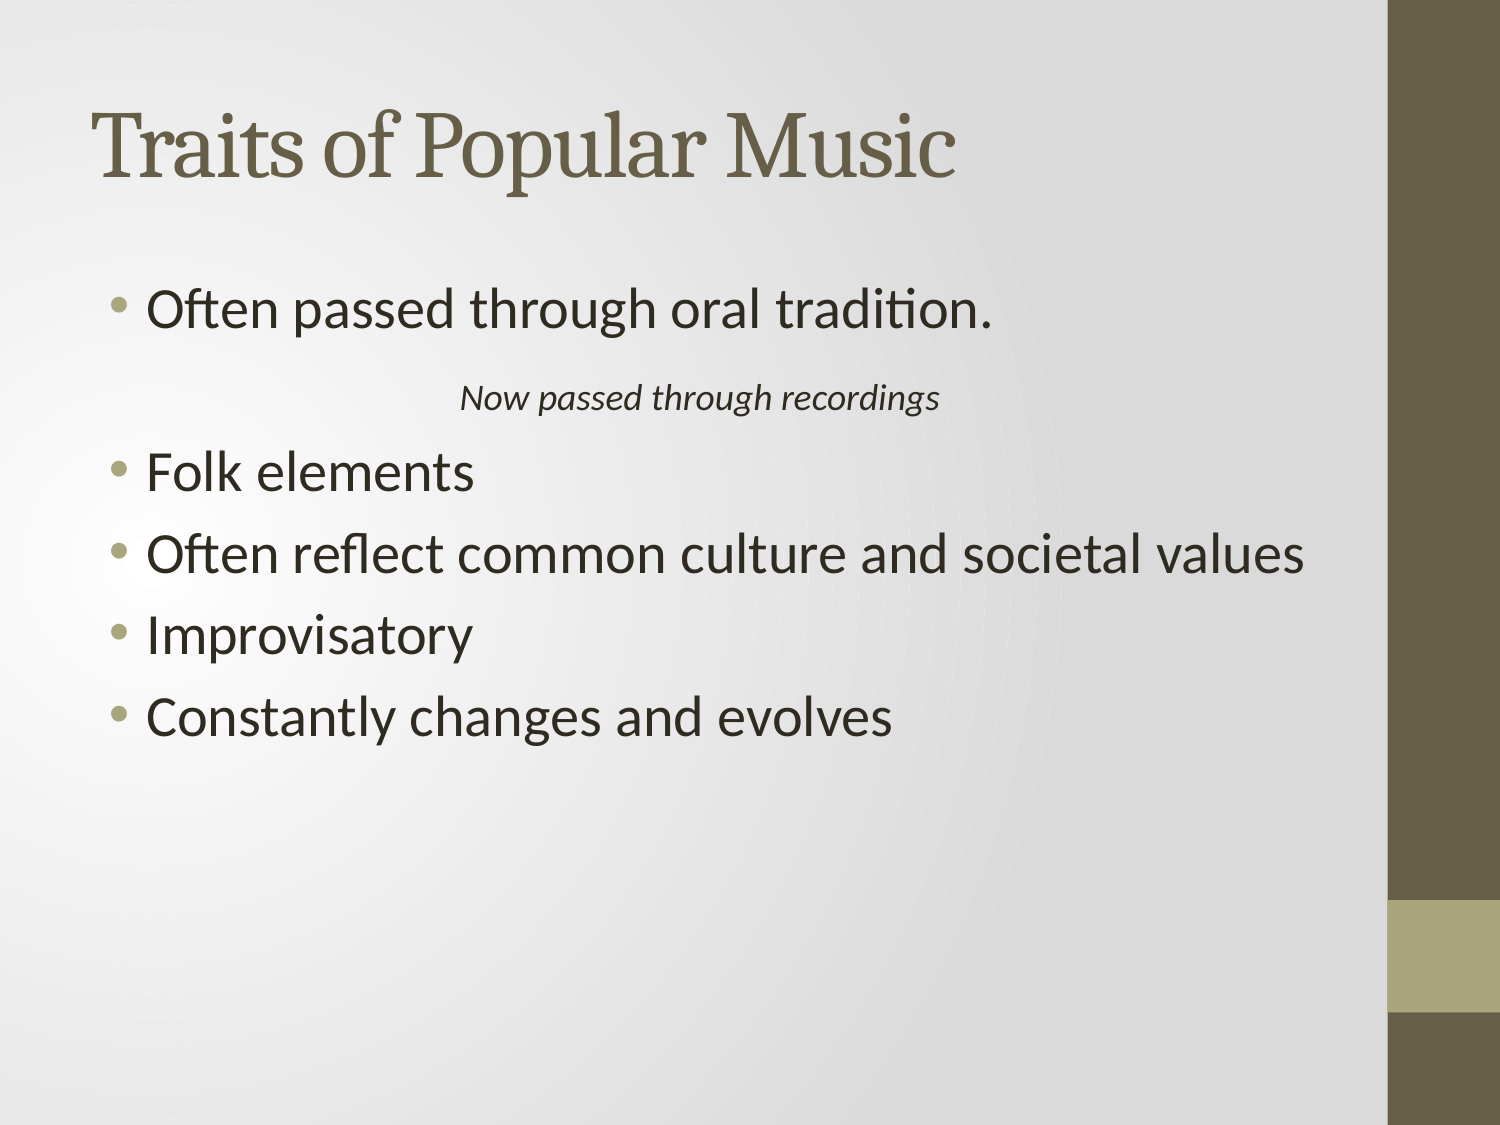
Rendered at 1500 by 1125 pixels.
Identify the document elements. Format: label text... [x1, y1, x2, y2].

title Traits of Popular Music [75, 45, 1325, 233]
list Often passed through oral tradition. Now passed through recordings Folk elements Often reflect common culture and societal values Improvisatory Constantly changes and evolves [75, 262, 1325, 1050]
